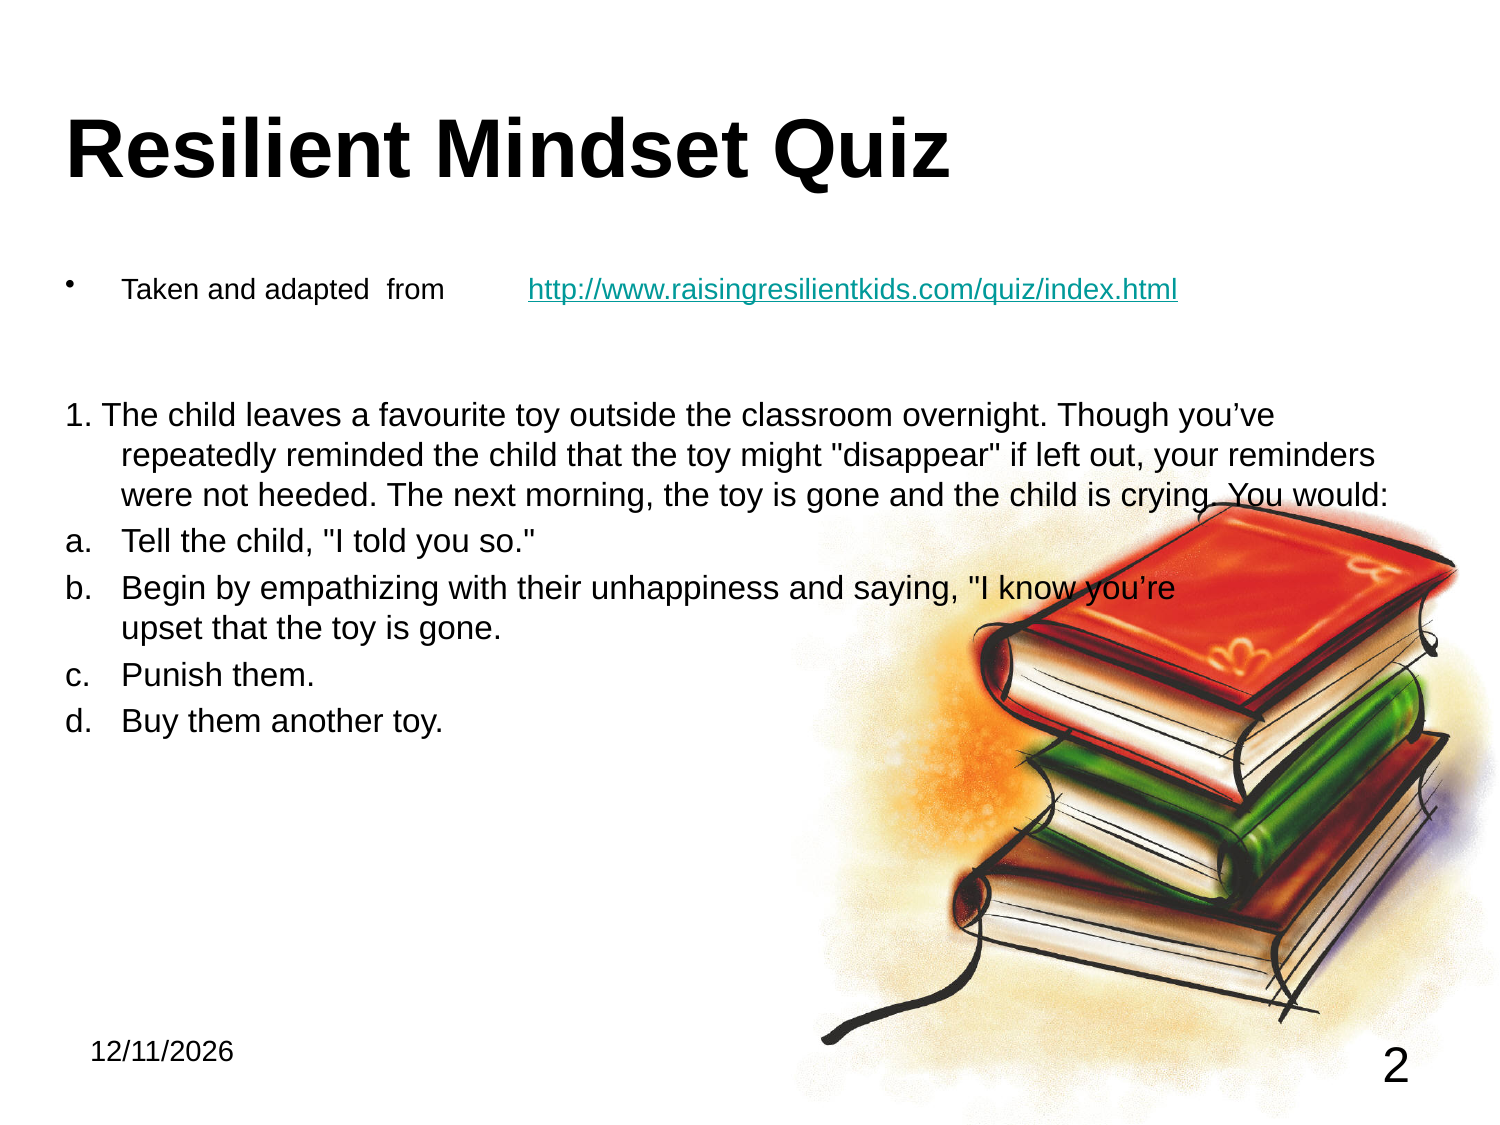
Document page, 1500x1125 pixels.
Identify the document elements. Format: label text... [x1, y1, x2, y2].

list Taken and adapted from http://www.raisingresilientkids.com/quiz/index.html 1. The child leaves a favourite toy outside the classroom overnight. Though you’ve repeatedly reminded the child that the toy might "disappear" if left out, your reminders were not heeded. The next morning, the toy is gone and the child is crying. You would: Tell the child, "I told you so." b. Begin by empathizing with their unhappiness and saying, "I know you’re upset that the toy is gone. c. Punish them. d. Buy them another toy. [49, 262, 1438, 1006]
picture [774, 399, 1500, 1125]
title Resilient Mindset Quiz [49, 49, 1438, 238]
slide_number 2 [1074, 1024, 1426, 1103]
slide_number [74, 1024, 426, 1103]
